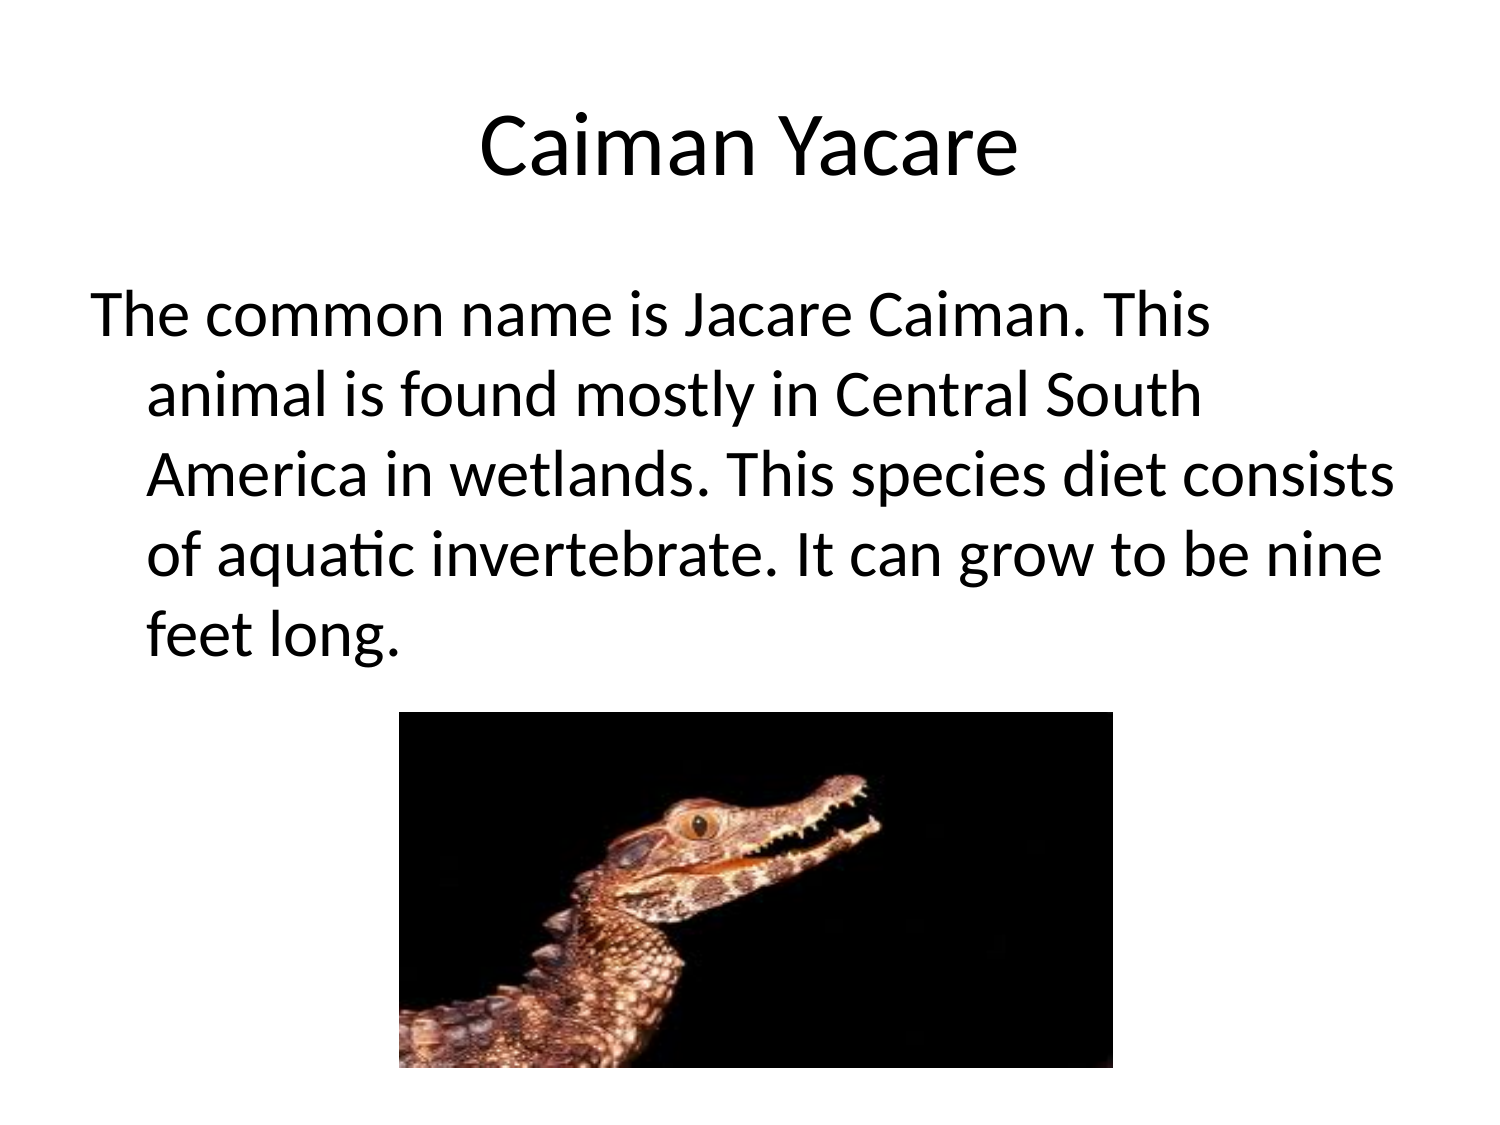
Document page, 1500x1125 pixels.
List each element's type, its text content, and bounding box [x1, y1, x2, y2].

list The common name is Jacare Caiman. This animal is found mostly in Central South America in wetlands. This species diet consists of aquatic invertebrate. It can grow to be nine feet long. [75, 262, 1425, 1005]
title Caiman Yacare [75, 45, 1425, 233]
picture [399, 712, 1113, 1068]
